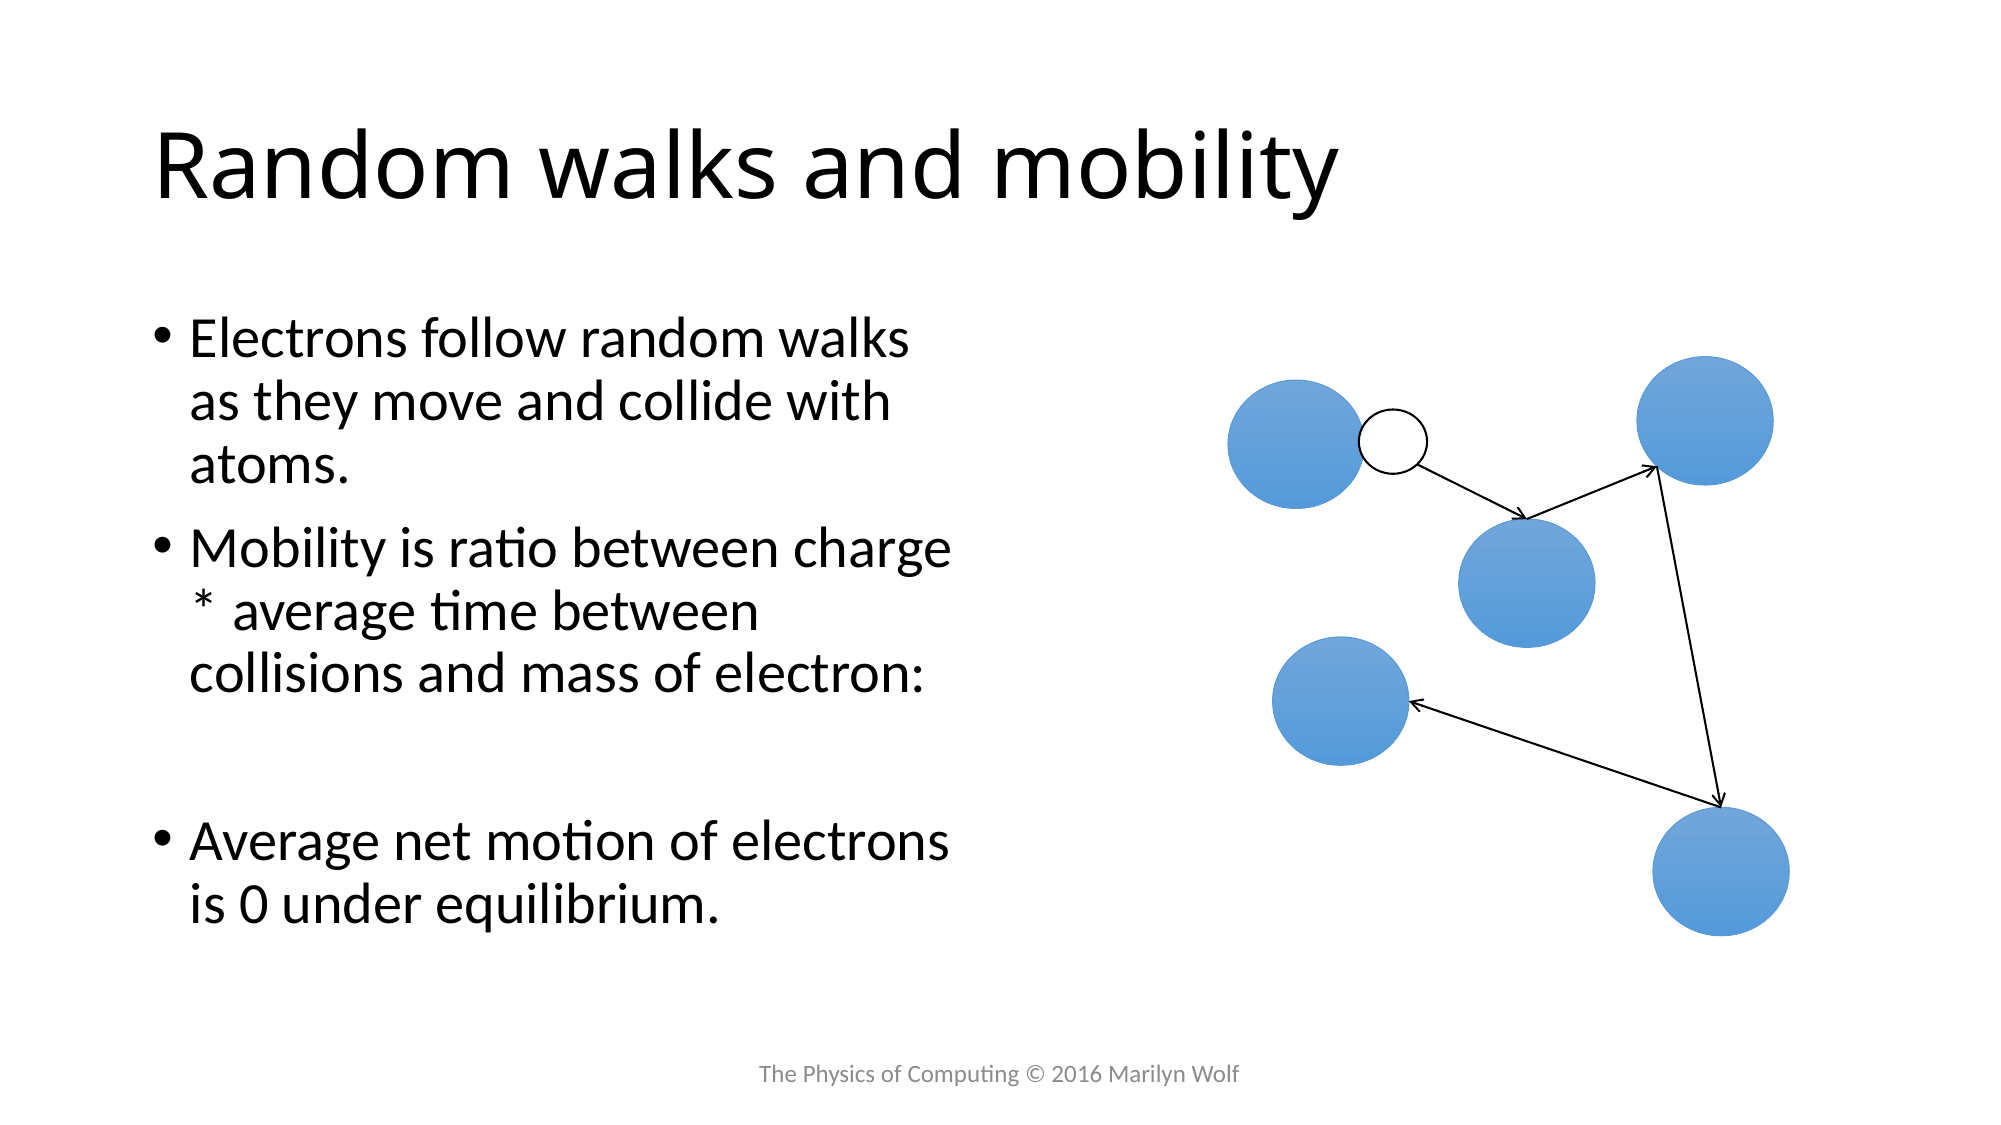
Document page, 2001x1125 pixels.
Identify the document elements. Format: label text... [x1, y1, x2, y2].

text_box [1458, 520, 1596, 648]
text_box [1408, 701, 1722, 808]
text_box [1652, 806, 1790, 937]
text_box [1227, 379, 1363, 509]
text_box [1636, 356, 1774, 484]
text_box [1656, 466, 1722, 701]
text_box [1417, 464, 1527, 520]
text_box [1357, 408, 1429, 475]
text_box [1272, 636, 1410, 766]
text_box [1526, 466, 1656, 520]
footer The Physics of Computing © 2016 Marilyn Wolf [662, 1042, 1338, 1103]
title Random walks and mobility [137, 59, 1863, 278]
